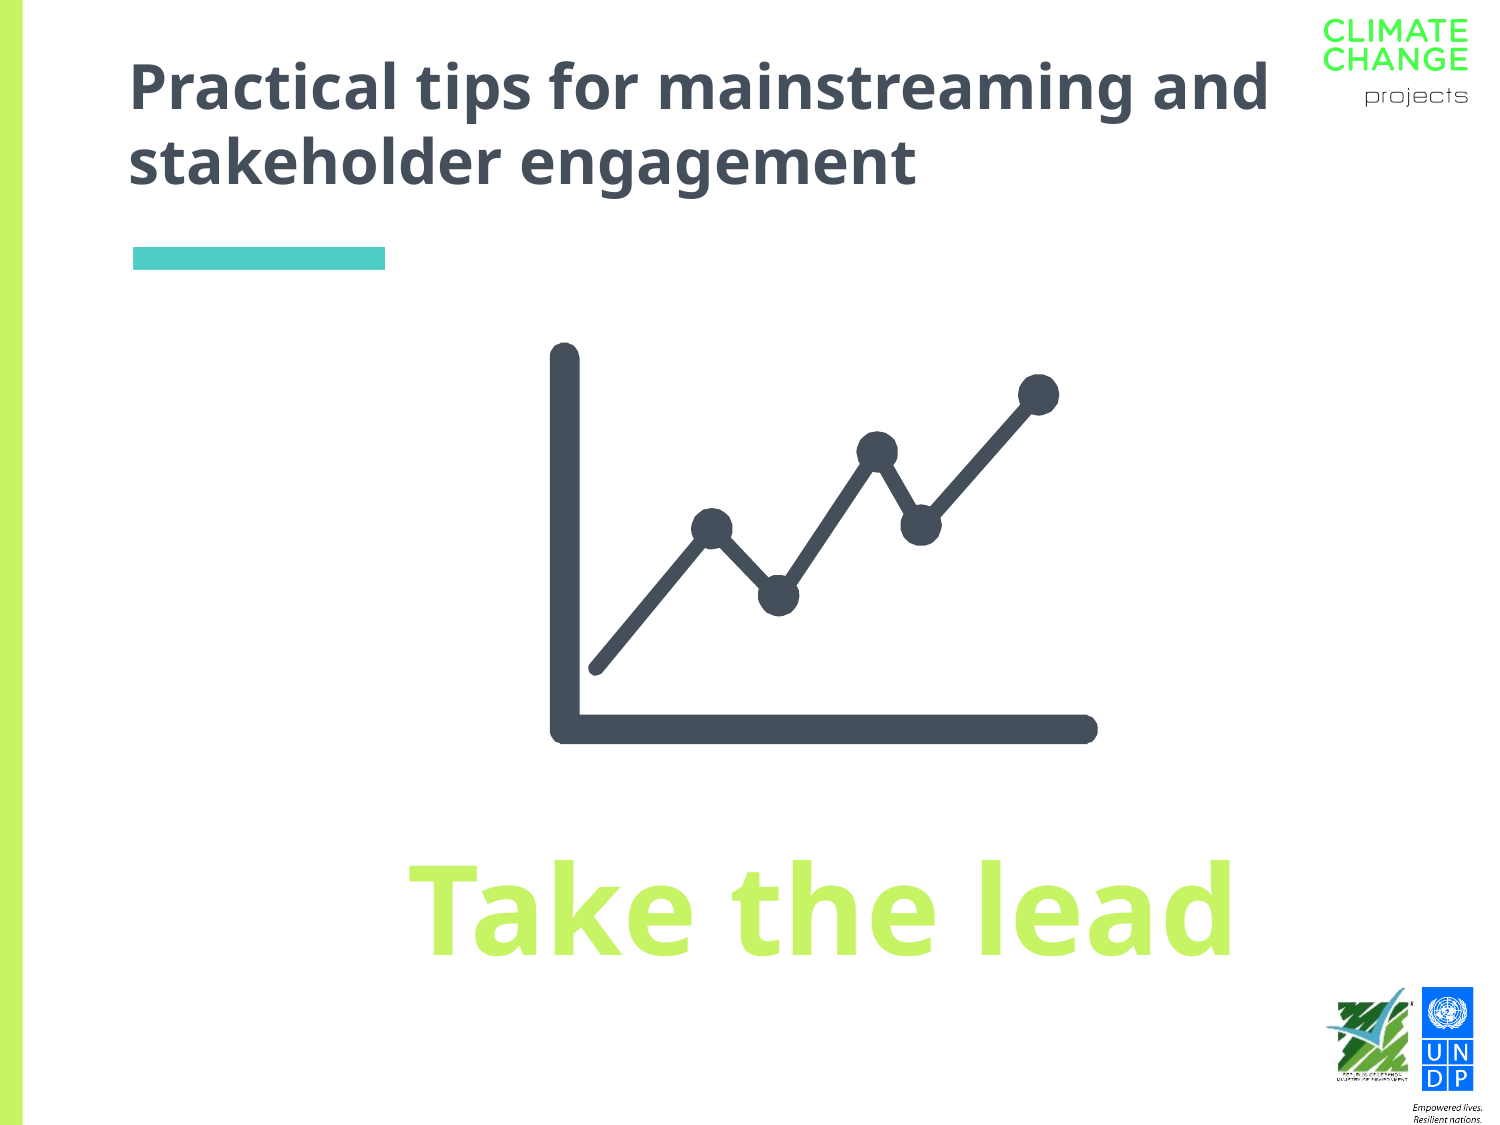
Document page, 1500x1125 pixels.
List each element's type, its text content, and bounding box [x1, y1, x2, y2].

picture [1325, 987, 1482, 1123]
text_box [549, 342, 1098, 745]
text_box Take the lead [186, 800, 1462, 996]
picture [1387, 0, 1482, 122]
title Practical tips for mainstreaming and stakeholder engagement [113, 0, 1387, 212]
